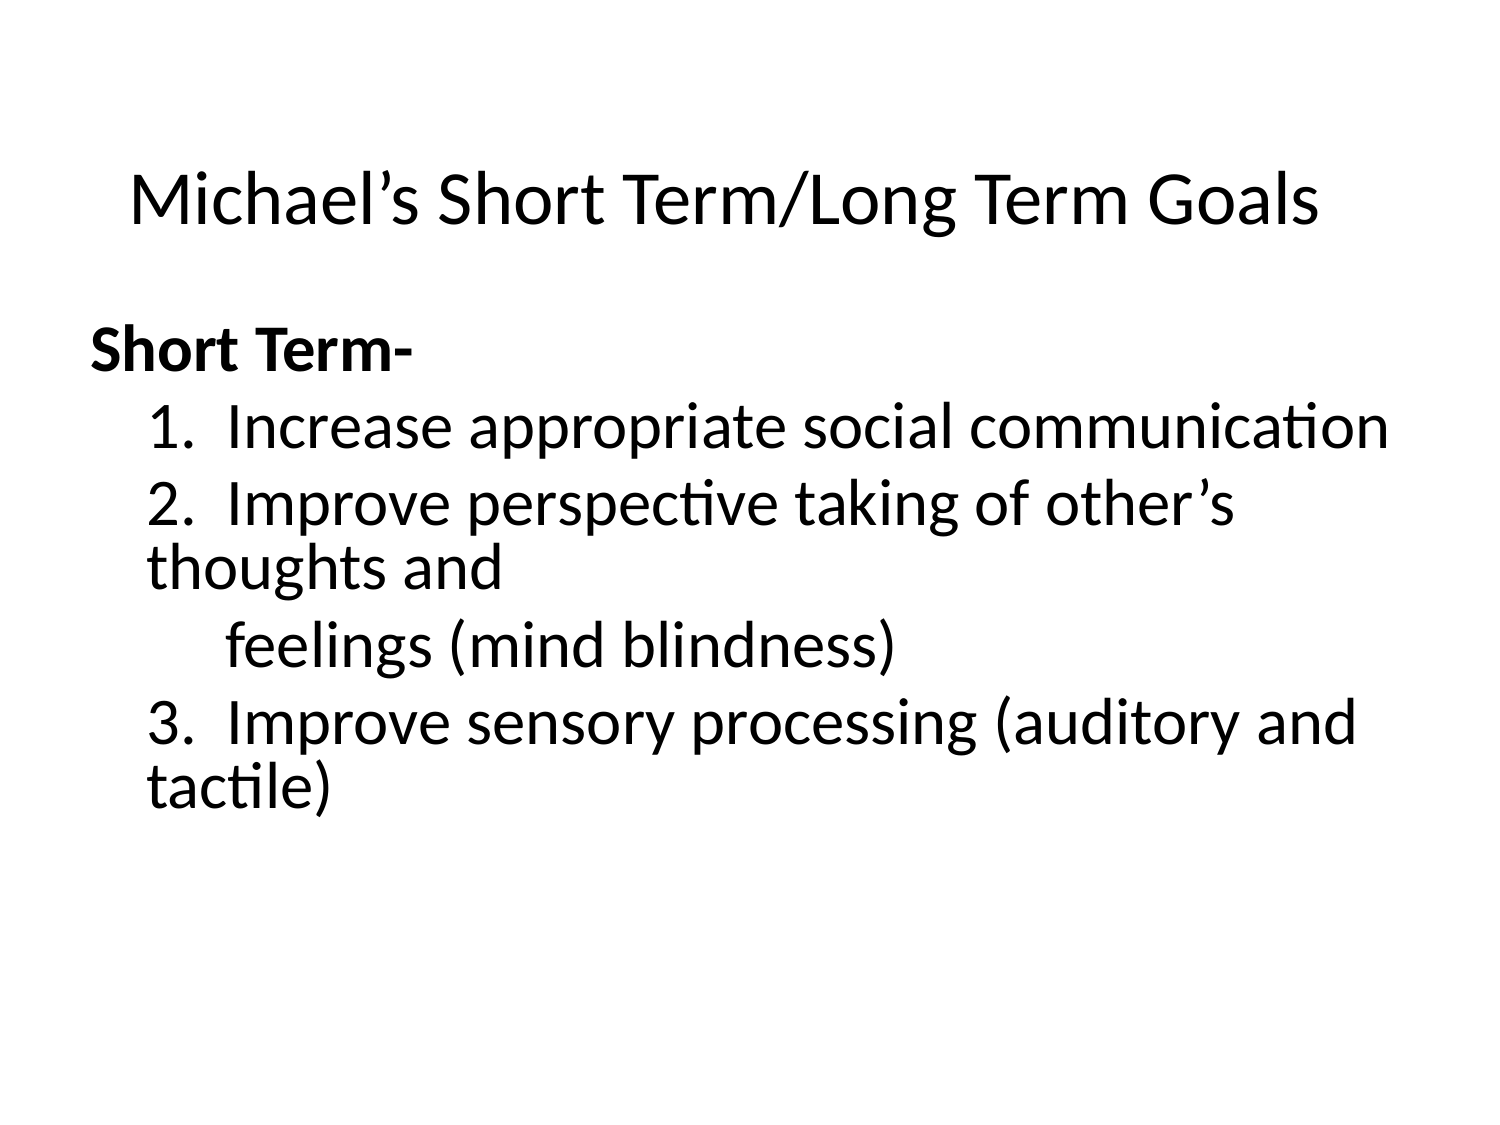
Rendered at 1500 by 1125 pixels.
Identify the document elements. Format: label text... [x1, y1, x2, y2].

title Michael’s Short Term/Long Term Goals [99, 99, 1350, 288]
list Short Term- 1. Increase appropriate social communication 2. Improve perspective taking of other’s thoughts and feelings (mind blindness) 3. Improve sensory processing (auditory and tactile) [75, 312, 1438, 1005]
